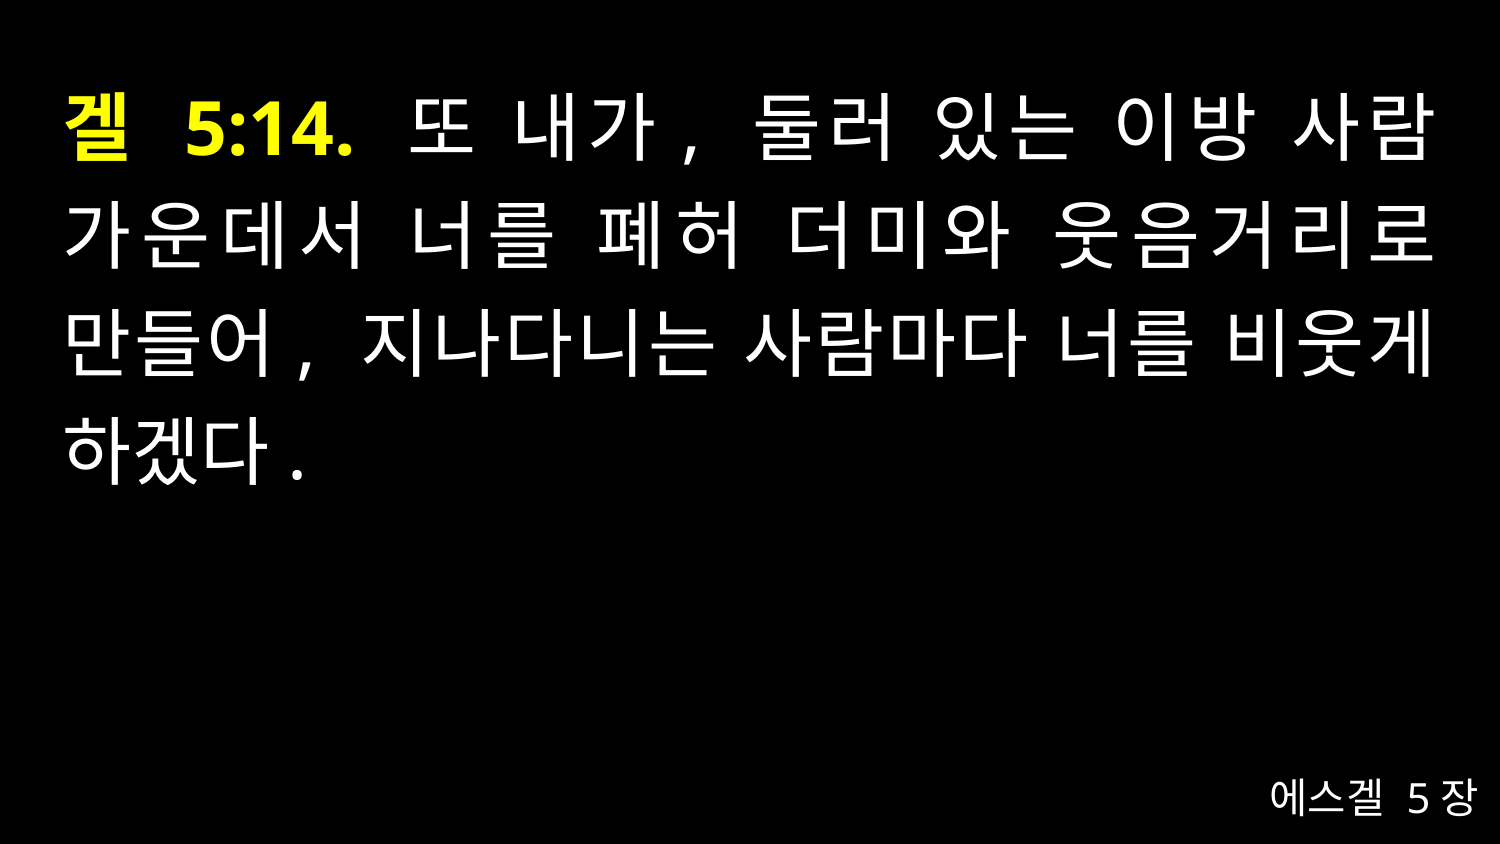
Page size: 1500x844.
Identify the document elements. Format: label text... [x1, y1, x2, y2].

title 겔 5:14. 또 내가, 둘러 있는 이방 사람 가운데서 너를 폐허 더미와 웃음거리로 만들어, 지나다니는 사람마다 너를 비웃게 하겠다. [0, 0, 1500, 844]
subtitle 에스겔 5장 [916, 770, 1500, 844]
